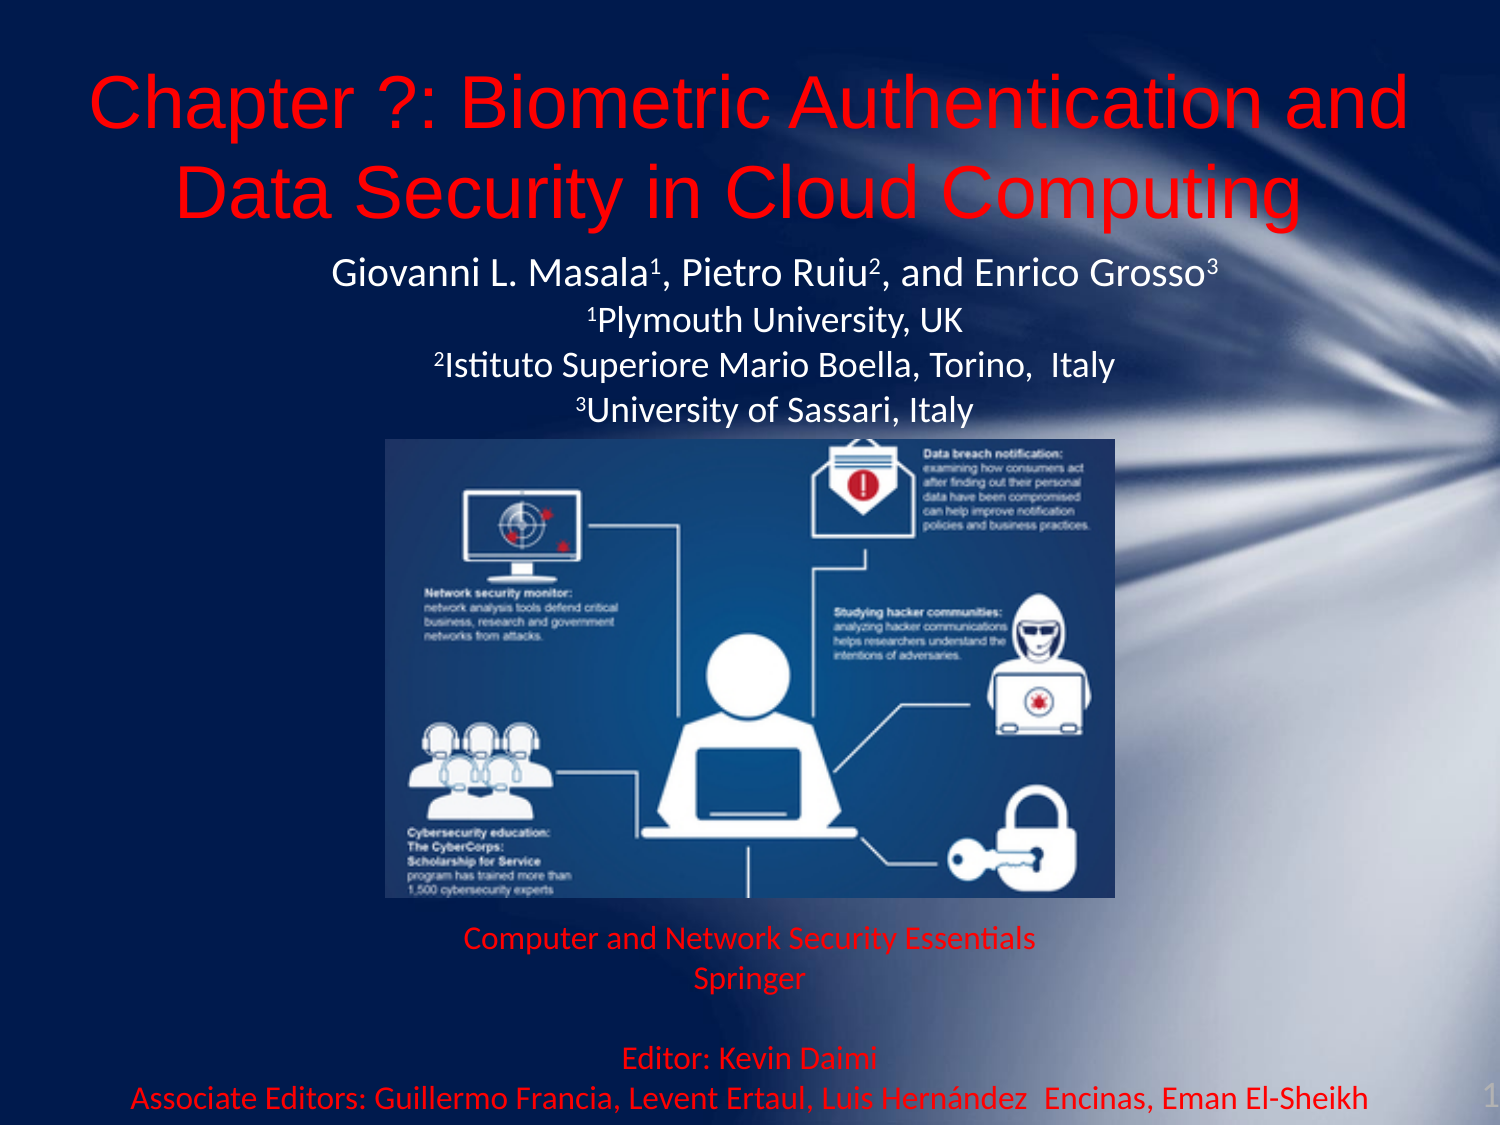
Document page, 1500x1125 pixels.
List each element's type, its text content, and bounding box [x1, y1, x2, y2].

text_box Giovanni L. Masala1, Pietro Ruiu2, and Enrico Grosso3 1Plymouth University, UK 2Istituto Superiore Mario Boella, Torino, Italy 3University of Sassari, Italy [24, 237, 1500, 438]
picture [0, 0, 1500, 916]
title Chapter ?: Biometric Authentication and Data Security in Cloud Computing [44, 53, 1456, 237]
footer Computer and Network Security Essentials Springer Editor: Kevin Daimi Associate Editors: Guillermo Francia, Levent Ertaul, Luis Hernández Encinas, Eman El-Sheikh [0, 916, 1500, 1124]
